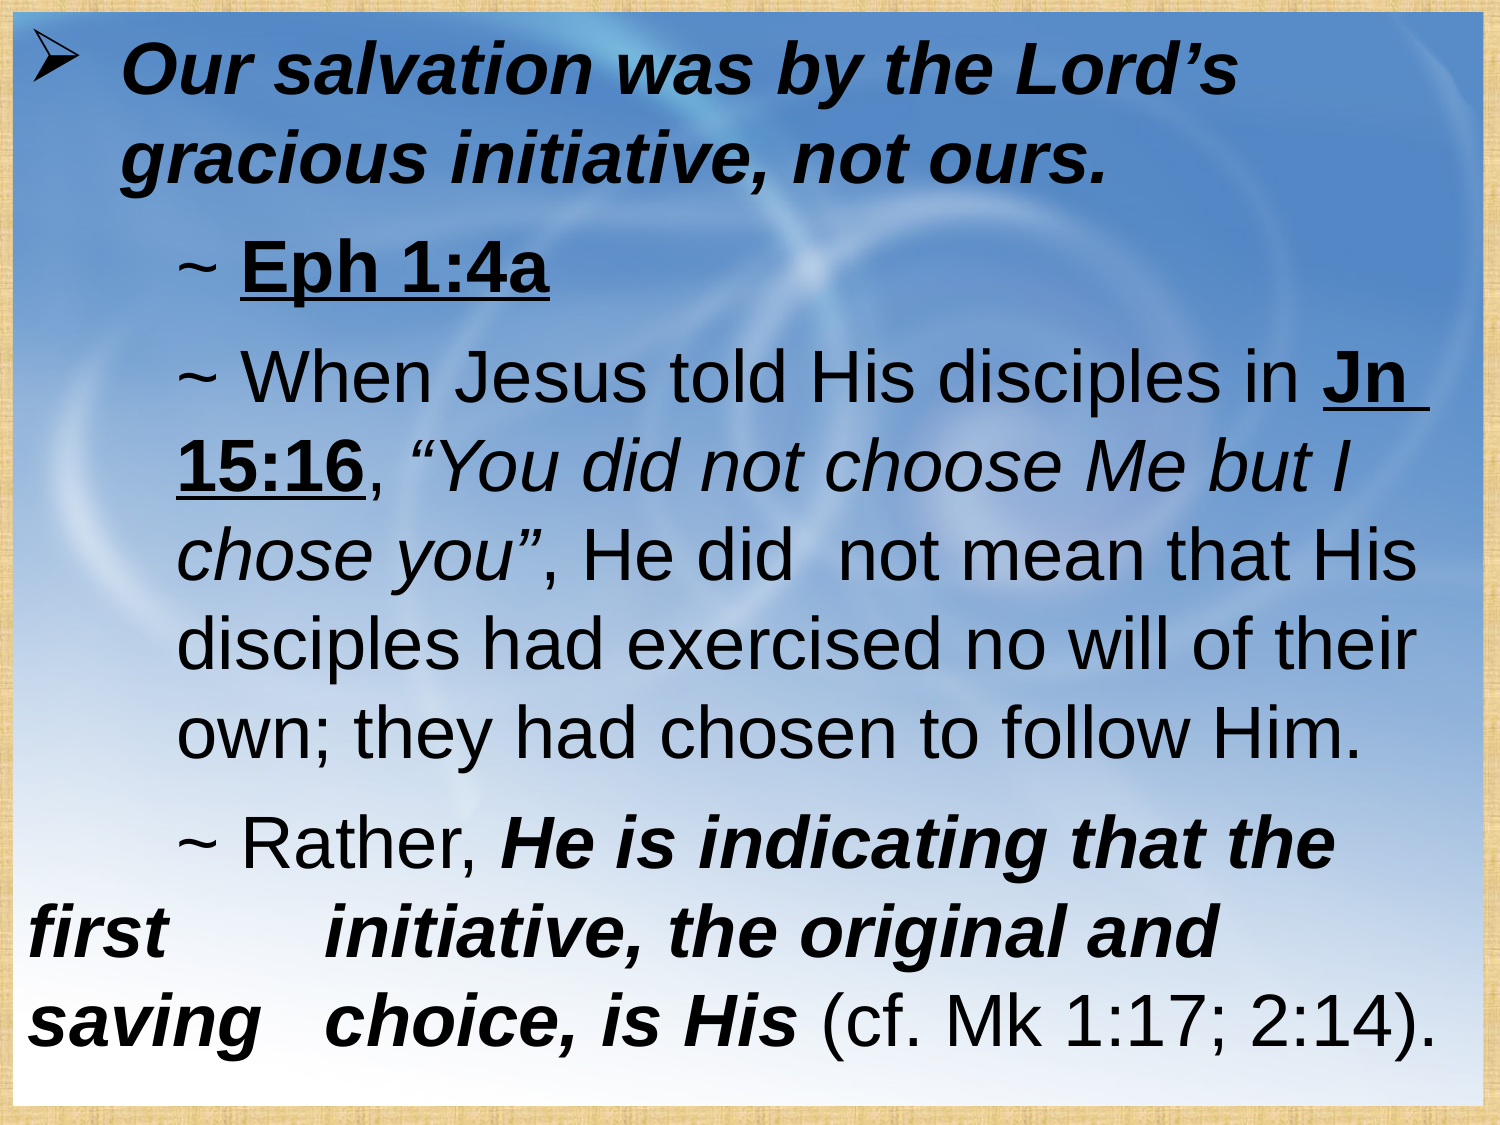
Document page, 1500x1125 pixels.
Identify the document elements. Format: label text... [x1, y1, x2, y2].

subtitle Our salvation was by the Lord’s gracious initiative, not ours. ~ Eph 1:4a ~ When Jesus told His disciples in Jn 15:16, “You did not choose Me but I chose you”, He did not mean that His disciples had exercised no will of their own; they had chosen to follow Him. ~ Rather, He is indicating that the first initiative, the original and saving choice, is His (cf. Mk 1:17; 2:14). [12, 12, 1484, 1106]
picture [0, 0, 1500, 1125]
